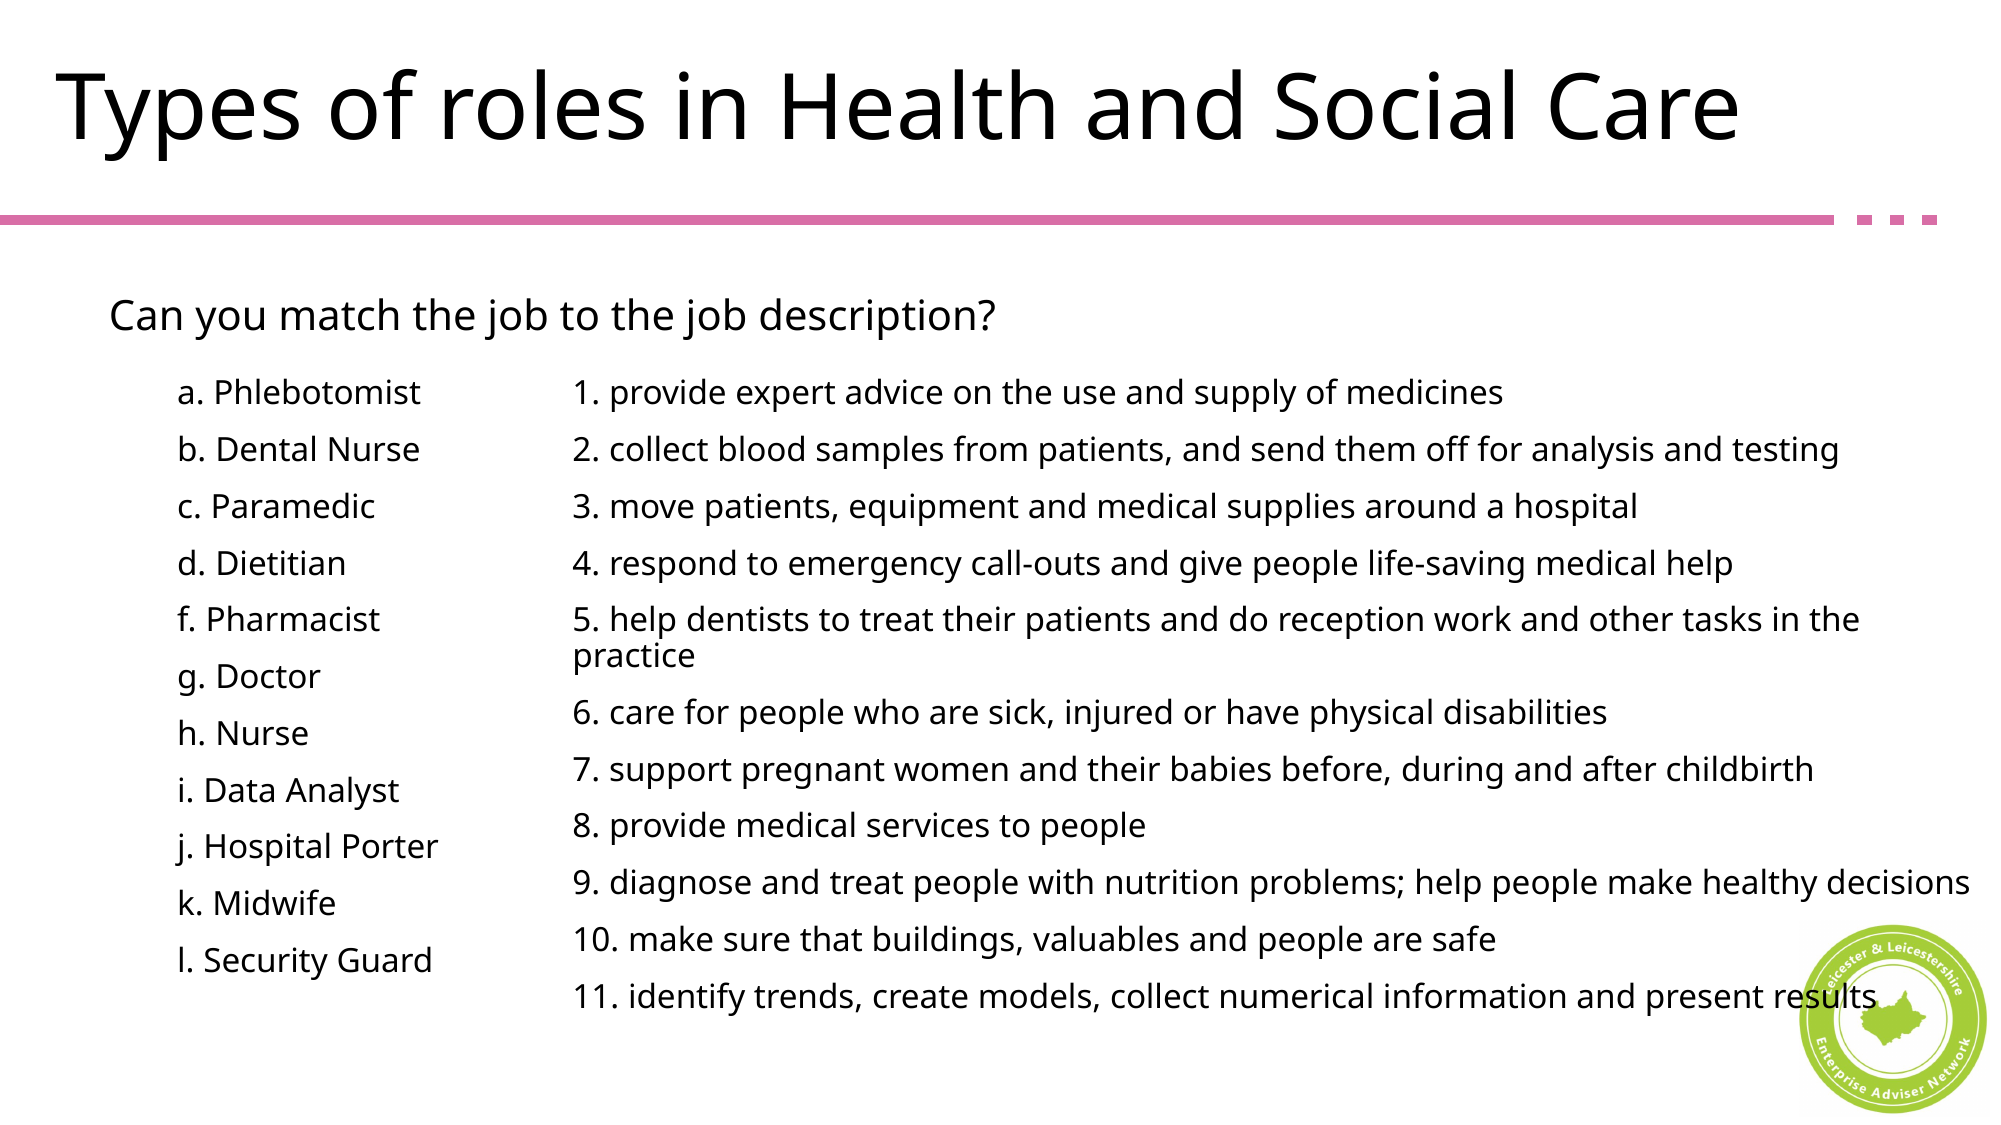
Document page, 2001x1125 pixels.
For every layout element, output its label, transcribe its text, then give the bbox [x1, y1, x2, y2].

text_box 1. provide expert advice on the use and supply of medicines 2. collect blood samples from patients, and send them off for analysis and testing 3. move patients, equipment and medical supplies around a hospital 4. respond to emergency call-outs and give people life-saving medical help 5. help dentists to treat their patients and do reception work and other tasks in the practice 6. care for people who are sick, injured or have physical disabilities 7. support pregnant women and their babies before, during and after childbirth 8. provide medical services to people 9. diagnose and treat people with nutrition problems; help people make healthy decisions 10. make sure that buildings, valuables and people are safe 11. identify trends, create models, collect numerical information and present results [557, 368, 2000, 1083]
text_box [1857, 215, 1872, 225]
text_box [1922, 215, 1937, 225]
title Types of roles in Health and Social Care [0, 41, 1800, 177]
list a. Phlebotomist b. Dental Nurse c. Paramedic d. Dietitian f. Pharmacist g. Doctor h. Nurse i. Data Analyst j. Hospital Porter k. Midwife l. Security Guard [162, 368, 557, 1083]
text_box Can you match the job to the job description? [94, 286, 1990, 357]
picture [1799, 920, 1990, 1117]
text_box [1890, 215, 1904, 225]
text_box [0, 215, 1834, 225]
